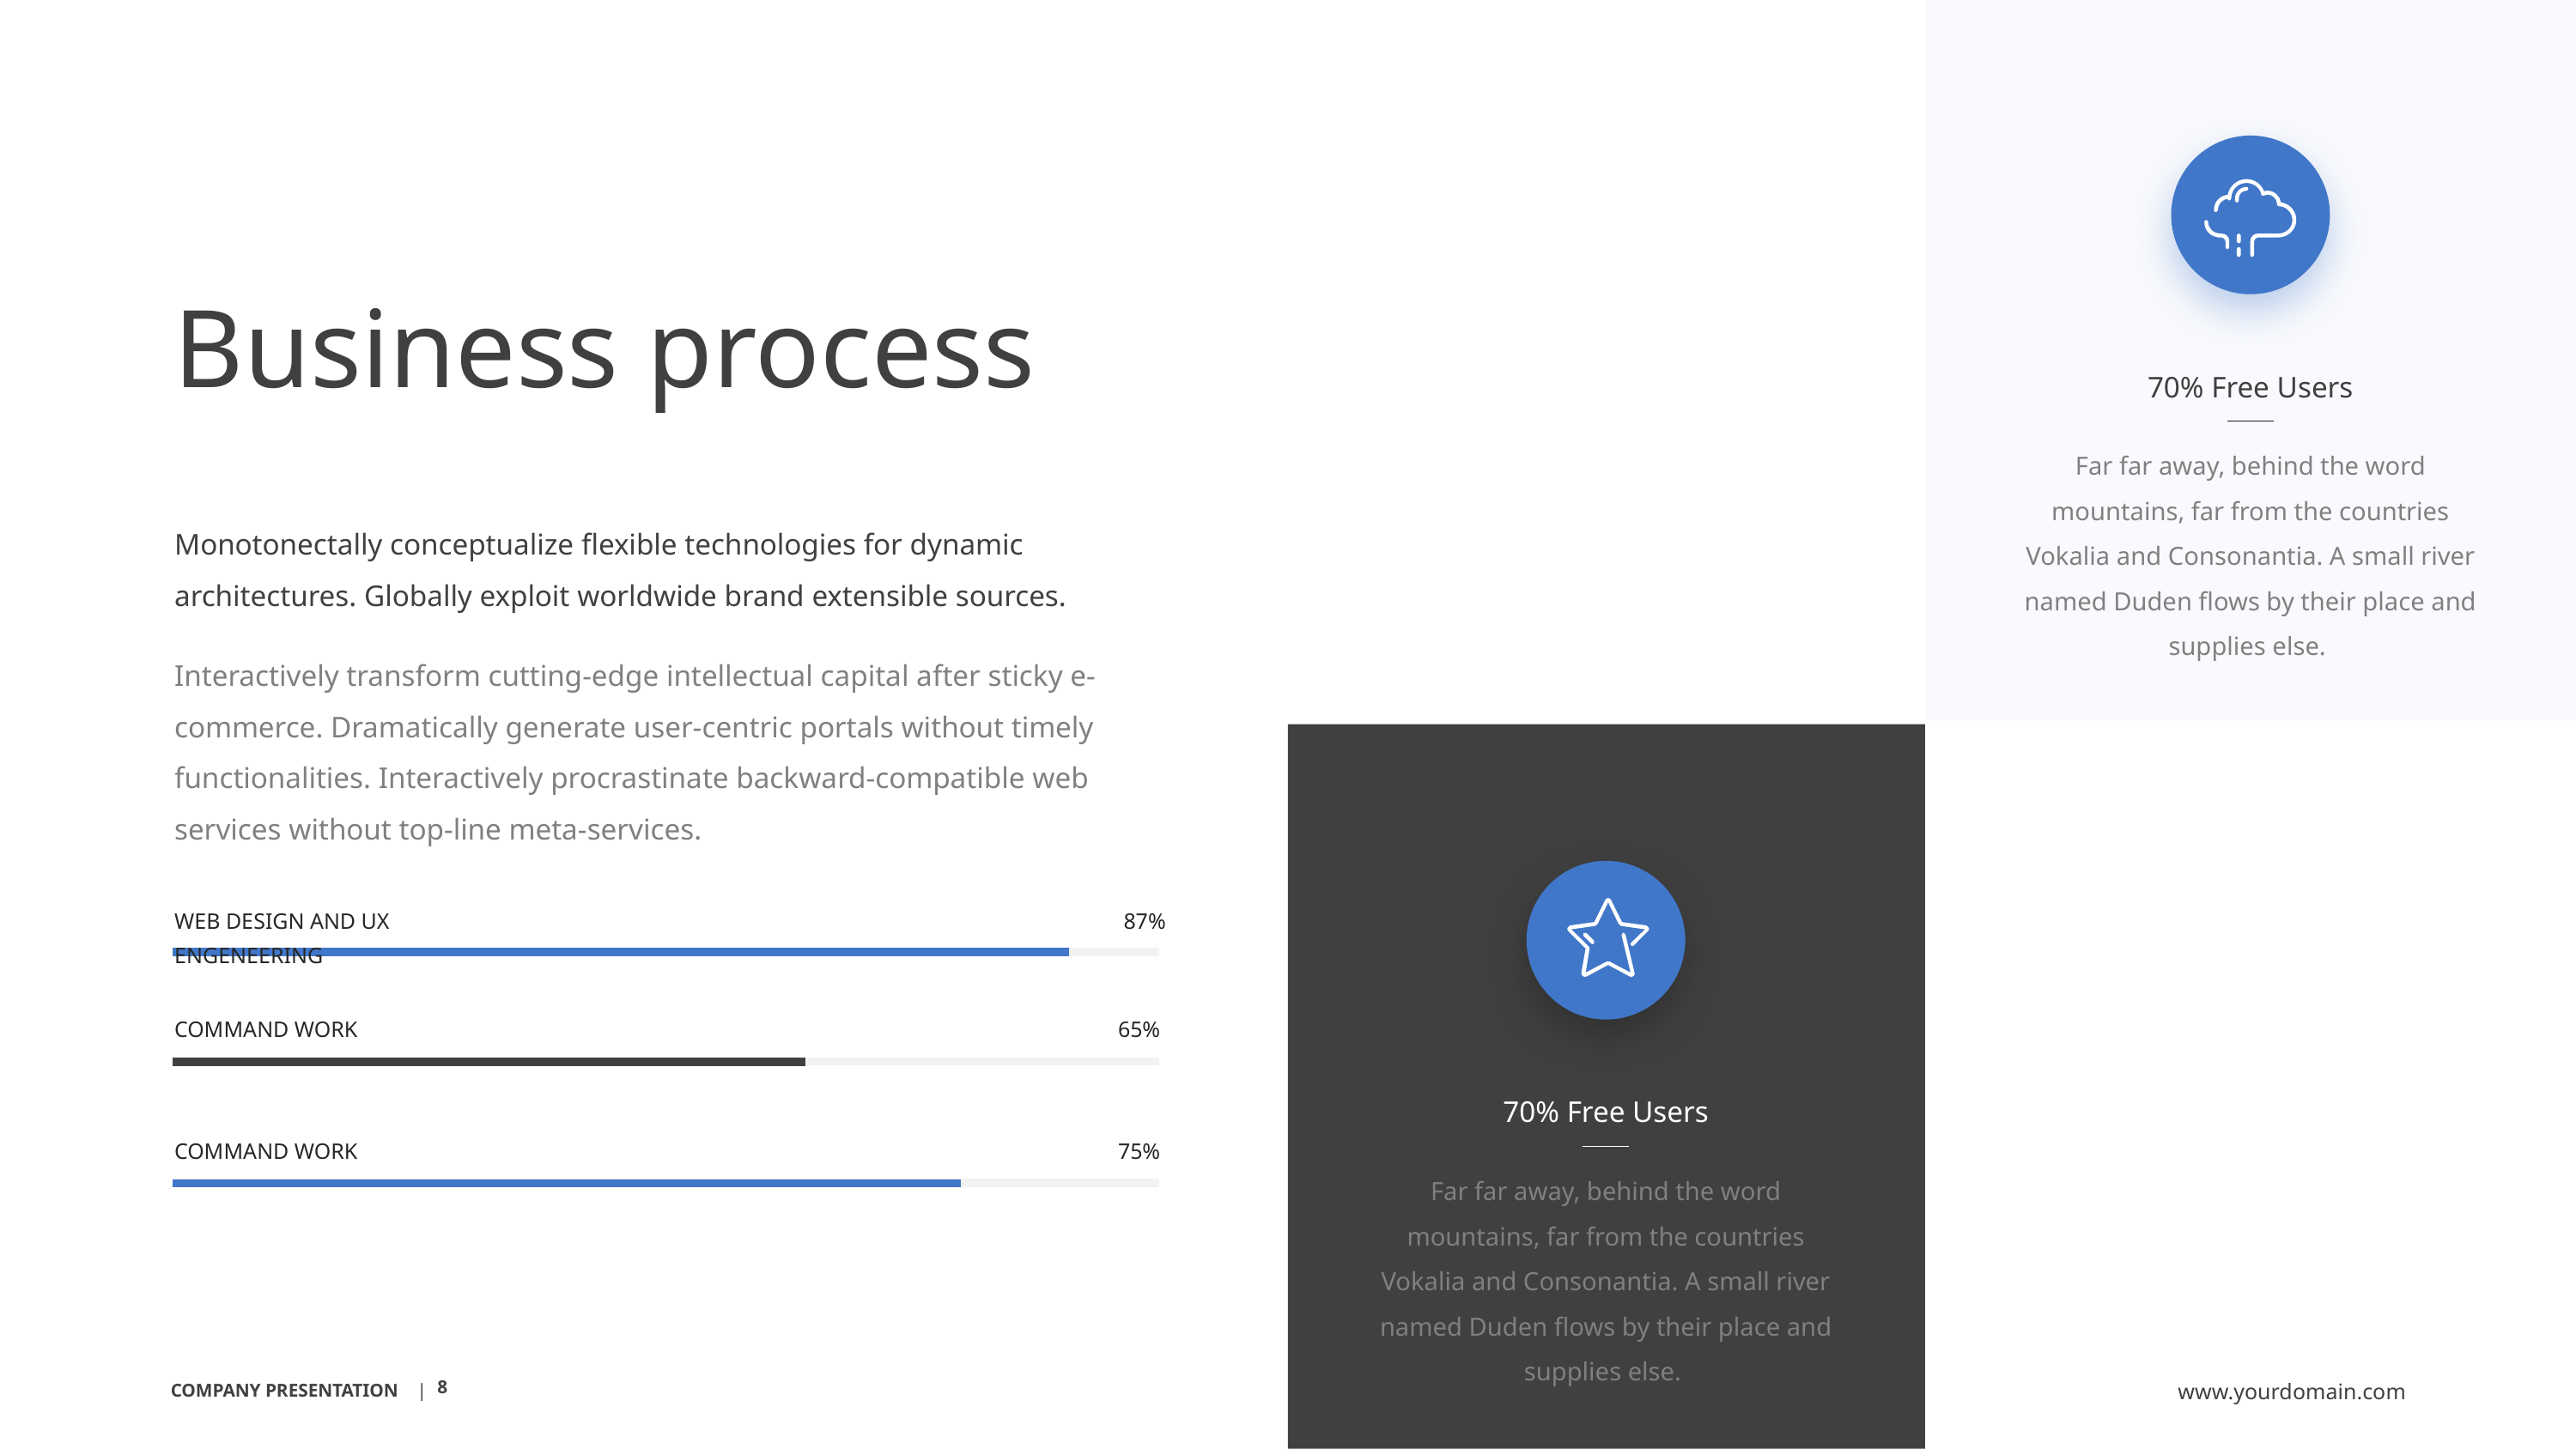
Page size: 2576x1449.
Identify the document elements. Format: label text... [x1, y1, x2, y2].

text_box 87% [943, 893, 1179, 940]
text_box WEB DESIGN AND UX ENGENEERING [161, 893, 544, 974]
picture [1287, 0, 2576, 1449]
text_box [1926, 0, 2576, 721]
text_box 70% Free Users Far far away, behind the word mountains, far from the countries Vokalia and Consonantia. A small river named Duden flows by their place and supplies else. [2008, 345, 2494, 667]
text_box COMMAND WORK [161, 1123, 398, 1170]
text_box [1287, 724, 1924, 1449]
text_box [2204, 179, 2297, 258]
text_box 65% [937, 1002, 1173, 1049]
text_box COMMAND WORK [161, 1002, 398, 1049]
text_box 70% Free Users Far far away, behind the word mountains, far from the countries Vokalia and Consonantia. A small river named Duden flows by their place and supplies else. [1363, 1070, 1849, 1392]
text_box [1525, 859, 1686, 1021]
text_box Monotonectally conceptualize flexible technologies for dynamic architectures. Globally exploit worldwide brand extensible sources. [161, 502, 1160, 619]
text_box 75% [937, 1123, 1173, 1170]
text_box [1566, 898, 1649, 978]
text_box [2148, 130, 2353, 335]
text_box Business process [161, 270, 1194, 415]
text_box [2170, 134, 2331, 295]
text_box Interactively transform cutting-edge intellectual capital after sticky e-commerce. Dramatically generate user-centric portals without timely functionalities. Interactively procrastinate backward-compatible web services without top-line meta-services. [161, 634, 1160, 852]
